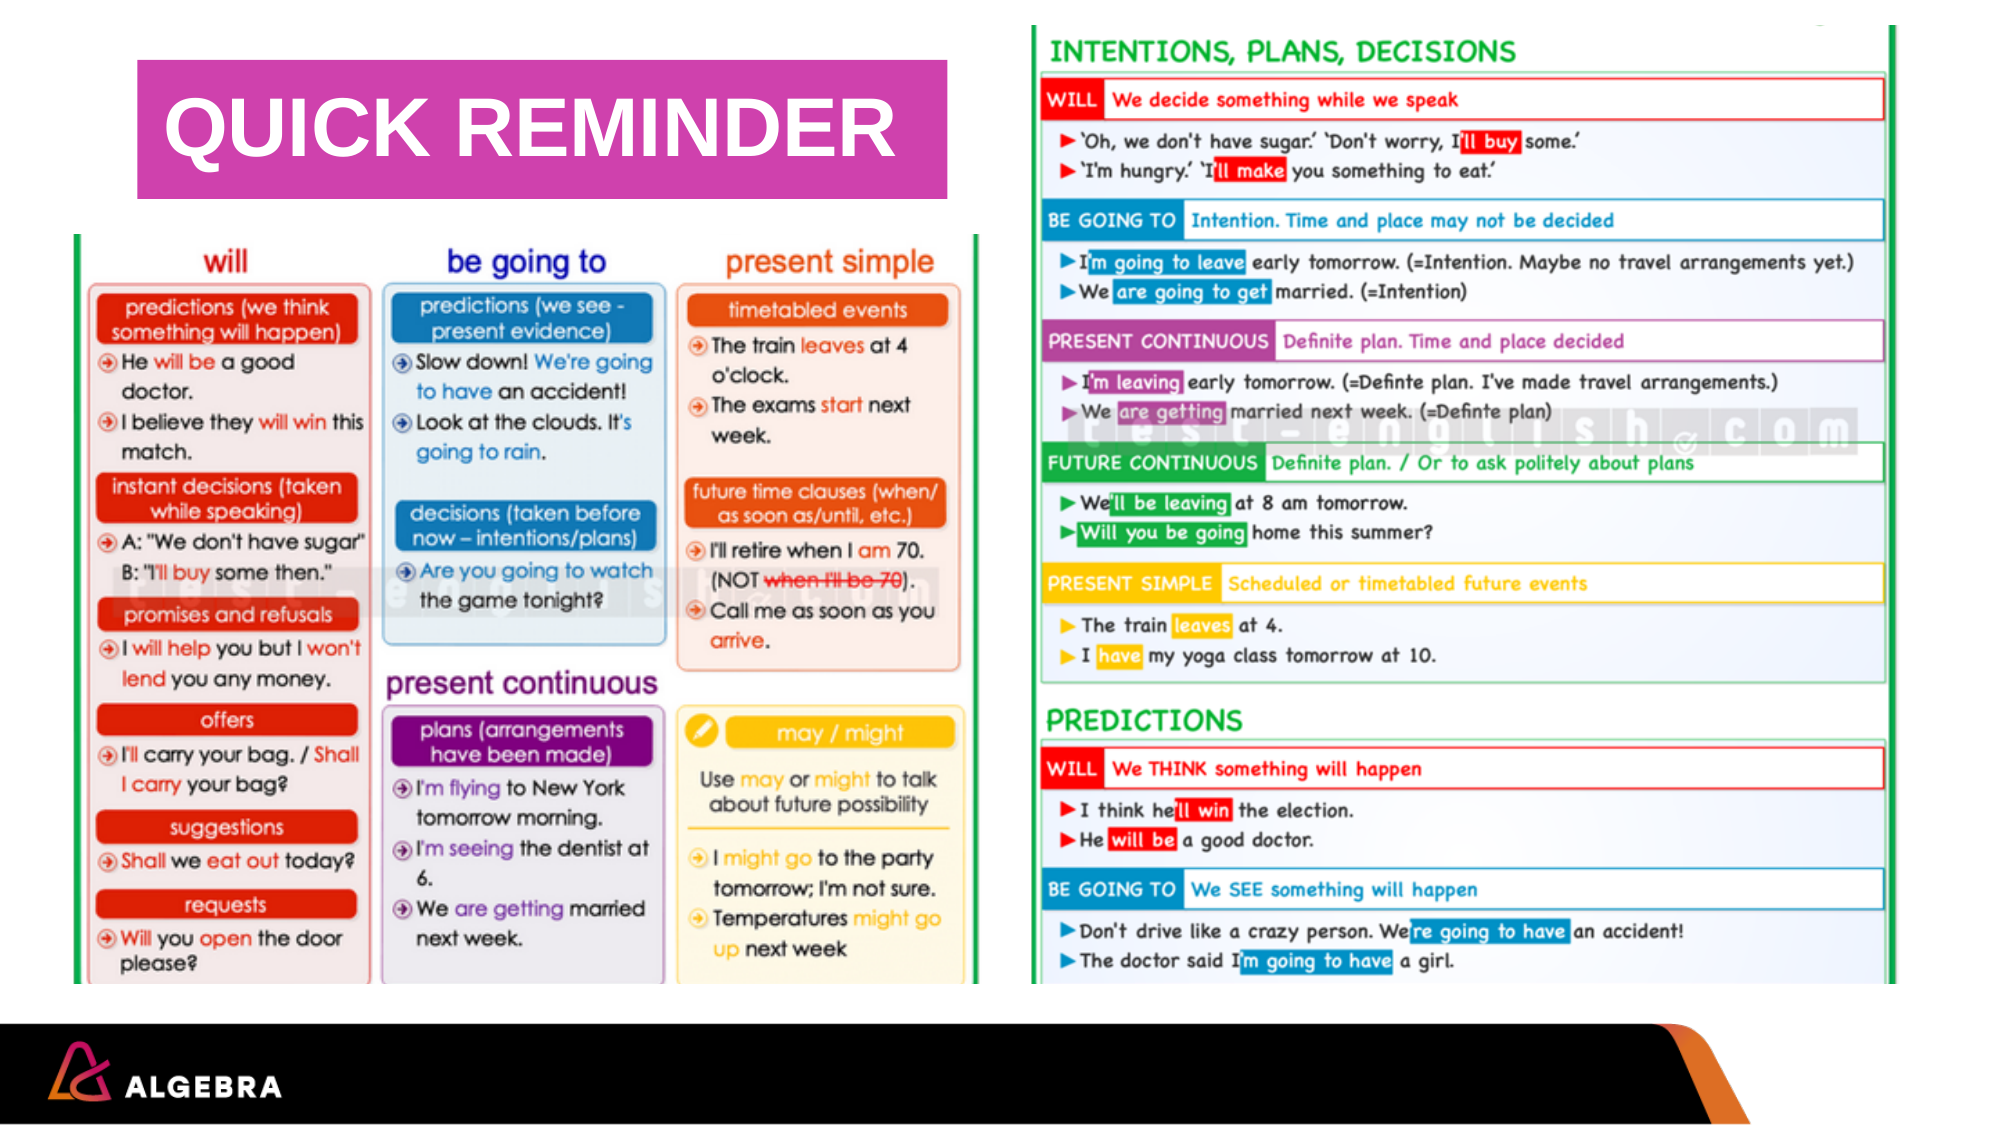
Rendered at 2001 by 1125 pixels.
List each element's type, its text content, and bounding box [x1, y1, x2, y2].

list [38, 234, 1031, 984]
picture [0, 1023, 1958, 1125]
title QUICK REMINDER [137, 59, 948, 199]
picture [1031, 25, 1902, 984]
